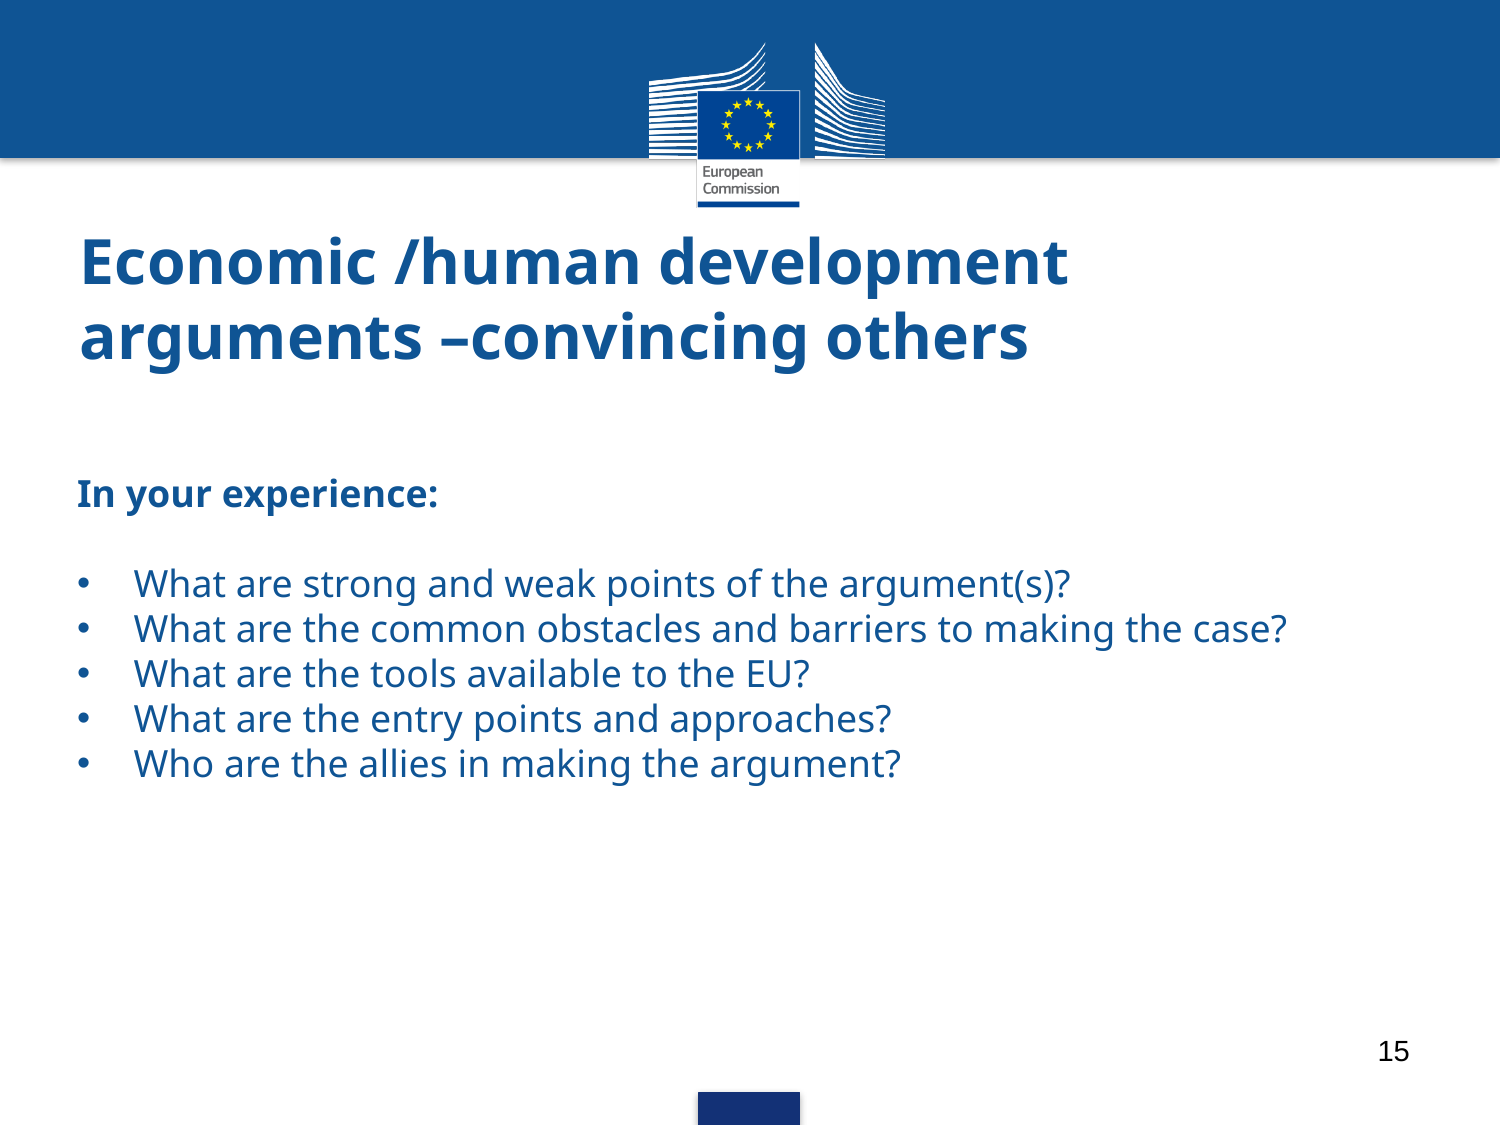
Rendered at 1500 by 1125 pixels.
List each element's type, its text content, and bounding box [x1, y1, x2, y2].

picture [649, 42, 885, 208]
title Economic /human development arguments –convincing others [64, 219, 1416, 374]
slide_number 15 [1074, 1024, 1426, 1103]
text_box In your experience: What are strong and weak points of the argument(s)? What are the common obstacles and barriers to making the case? What are the tools available to the EU? What are the entry points and approaches? Who are the allies in making the argument? [62, 462, 1425, 893]
